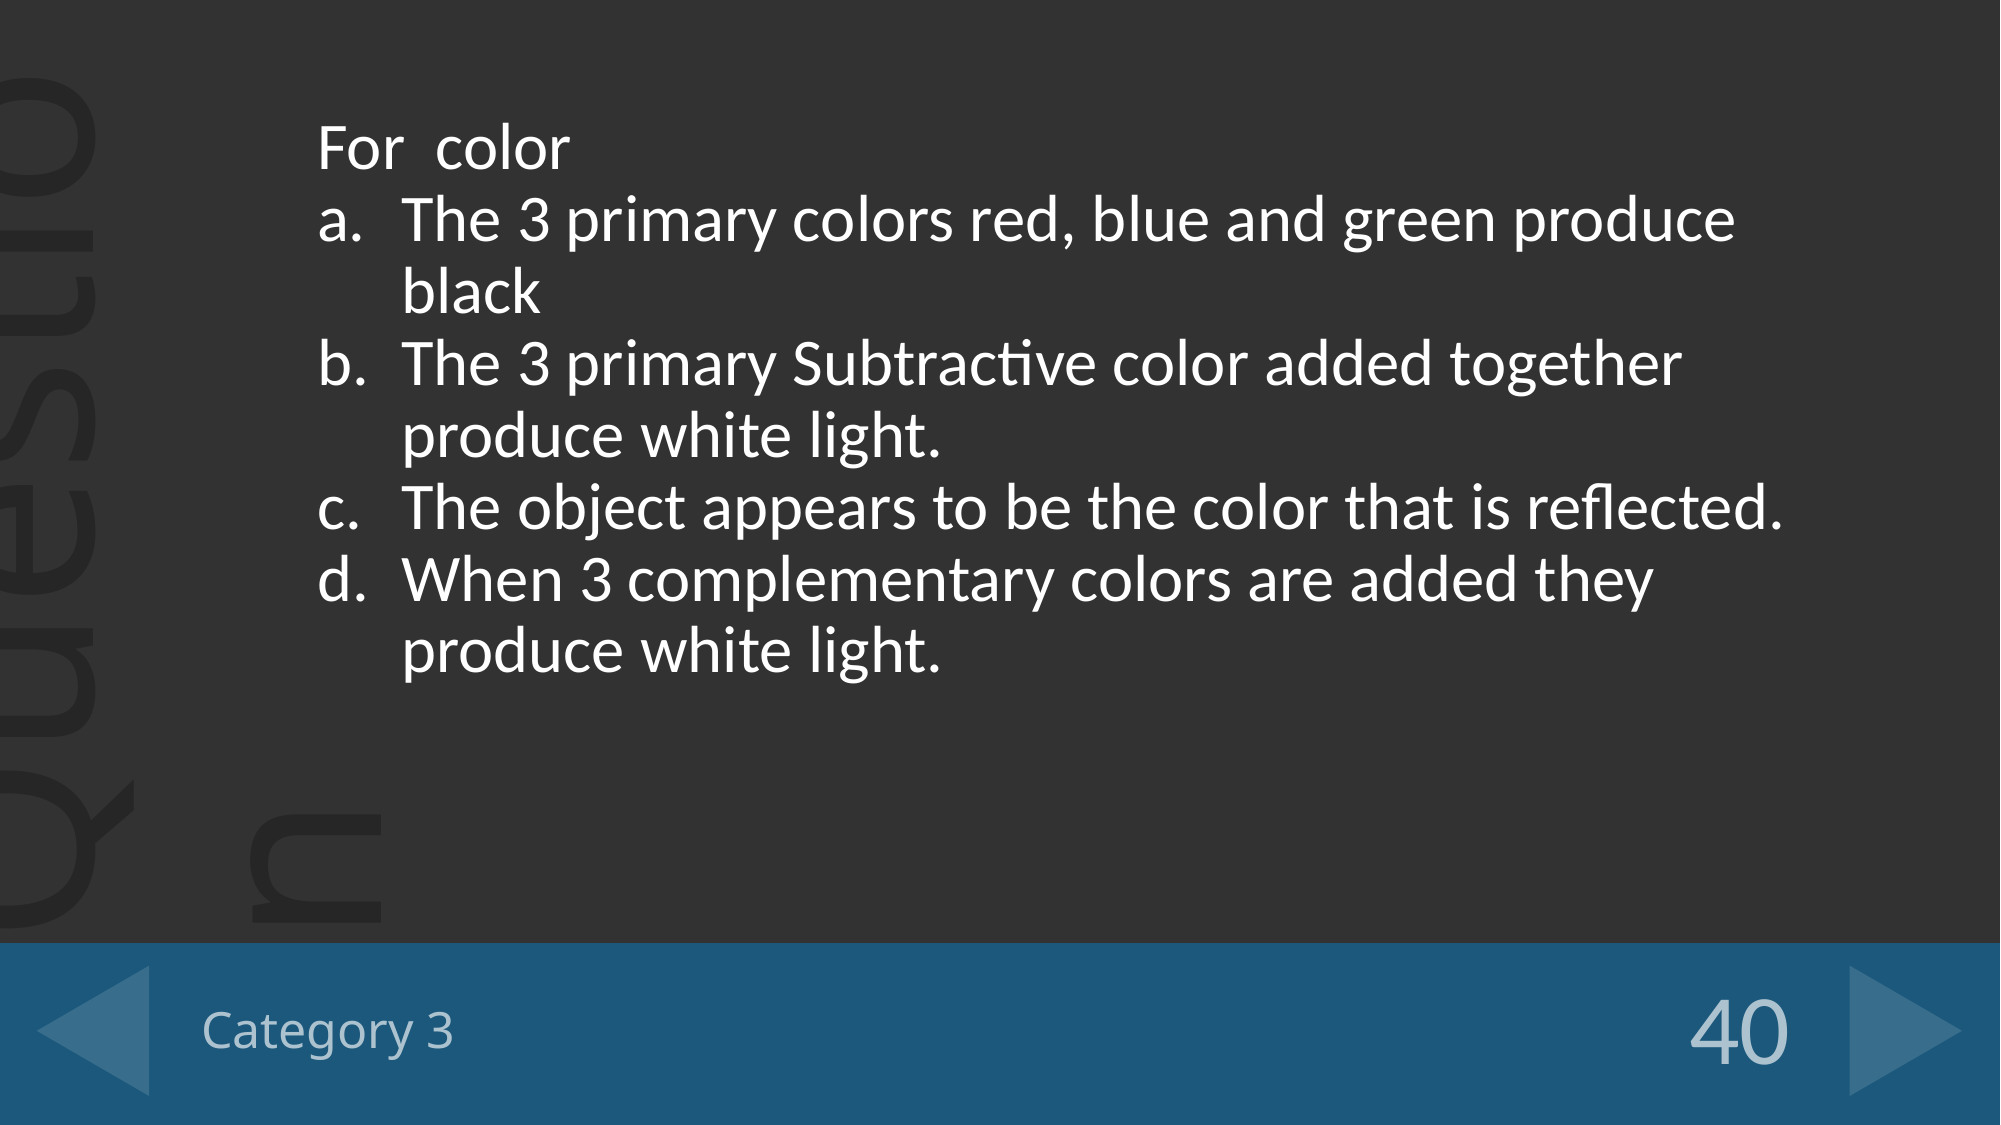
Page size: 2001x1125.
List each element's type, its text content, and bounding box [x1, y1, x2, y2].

list 40 [1494, 967, 1806, 1097]
list For color The 3 primary colors red, blue and green produce black The 3 primary Subtractive color added together produce white light. The object appears to be the color that is reflected. When 3 complementary colors are added they produce white light. [302, 307, 1893, 636]
title Category 3 [185, 967, 1494, 1097]
